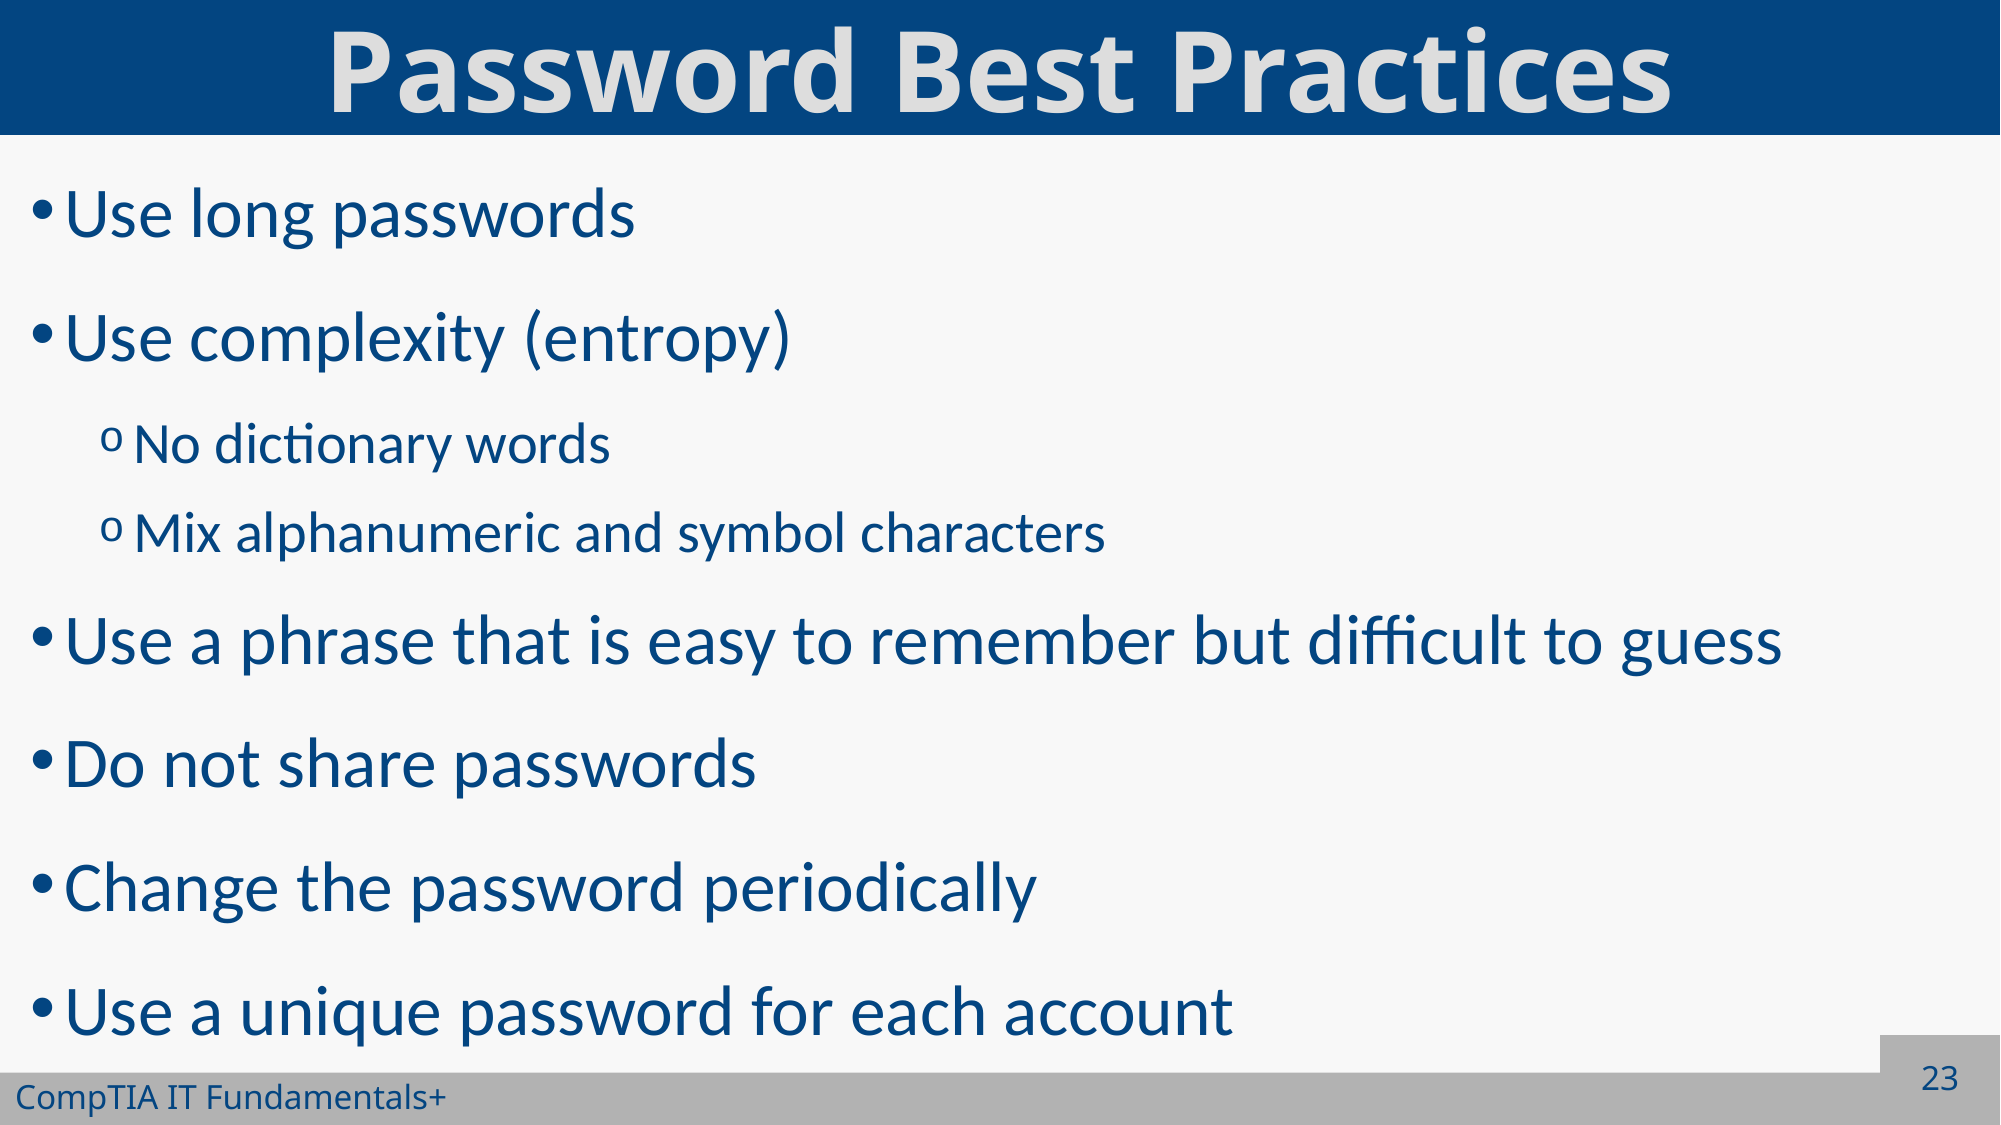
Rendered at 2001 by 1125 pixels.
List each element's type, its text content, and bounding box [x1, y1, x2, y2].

title Password Best Practices [0, 0, 2000, 135]
footer CompTIA IT Fundamentals+ [0, 1072, 1880, 1125]
list Use long passwords Use complexity (entropy) No dictionary words Mix alphanumeric and symbol characters Use a phrase that is easy to remember but difficult to guess Do not share passwords Change the password periodically Use a unique password for each account [15, 149, 1980, 1065]
slide_number 23 [1880, 1035, 2000, 1125]
